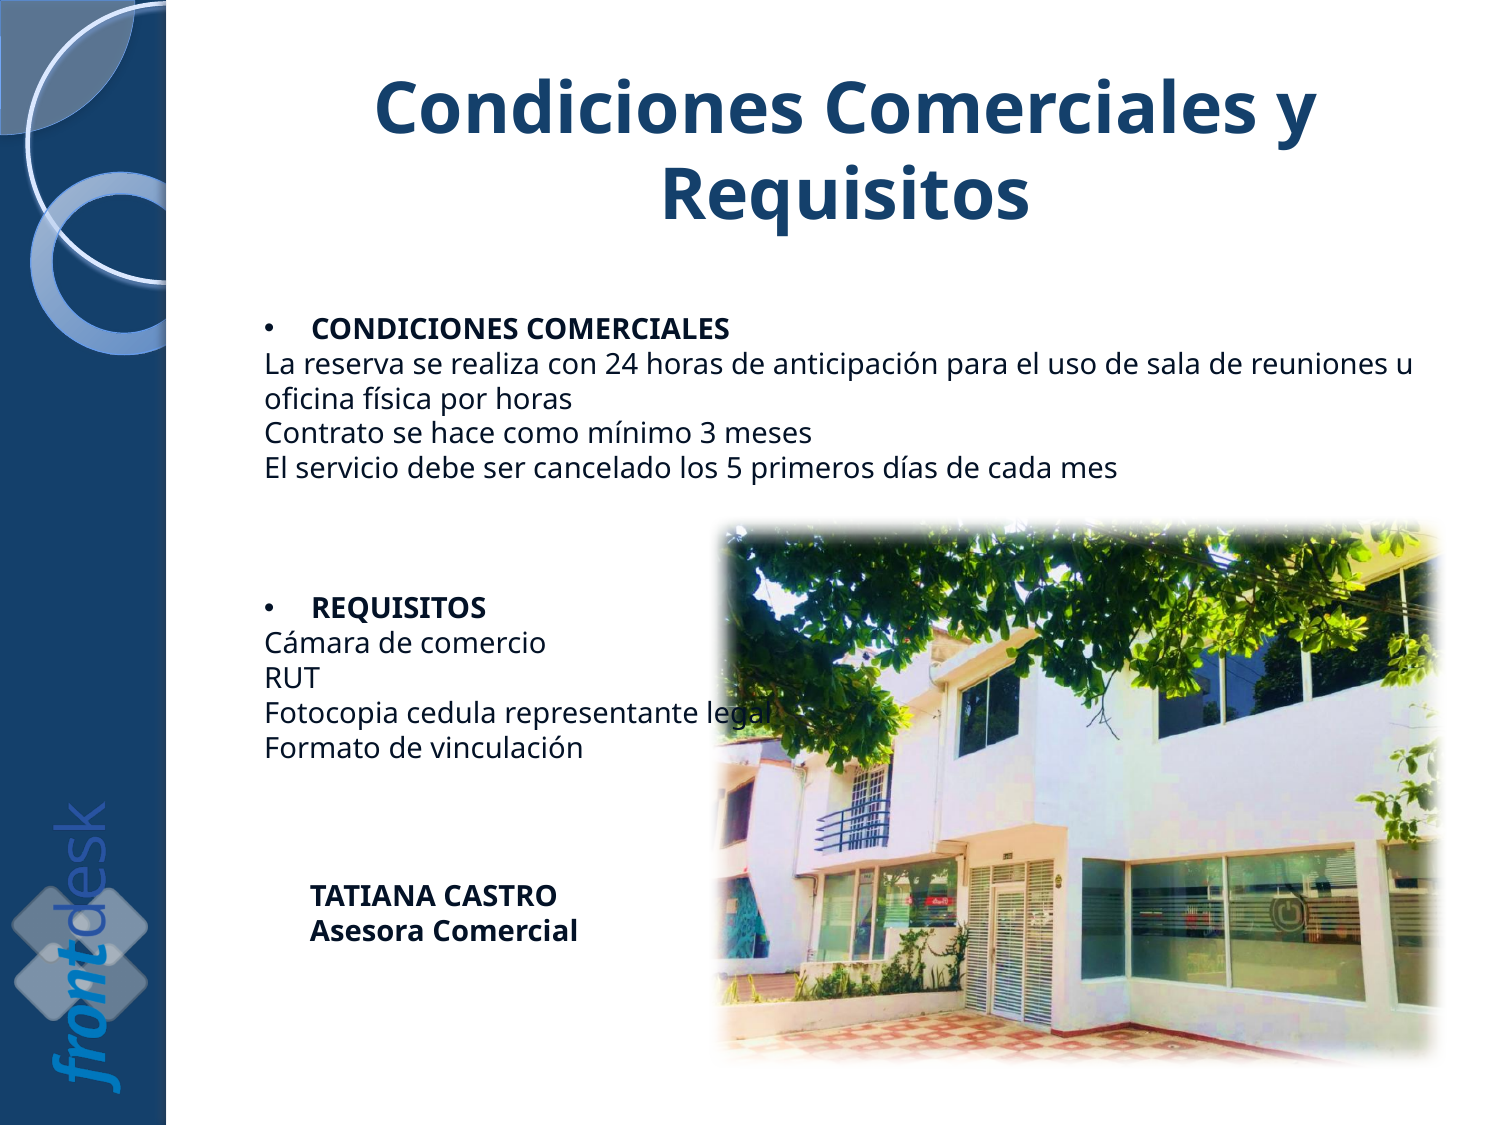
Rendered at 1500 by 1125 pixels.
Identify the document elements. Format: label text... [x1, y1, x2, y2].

picture [708, 514, 1448, 1070]
text_box TATIANA CASTRO Asesora Comercial [295, 869, 701, 955]
title Condiciones Comerciales y Requisitos [230, 54, 1461, 243]
picture [0, 802, 227, 1094]
text_box CONDICIONES COMERCIALES La reserva se realiza con 24 horas de anticipación para el uso de sala de reuniones u oficina física por horas Contrato se hace como mínimo 3 meses El servicio debe ser cancelado los 5 primeros días de cada mes REQUISITOS Cámara de comercio RUT Fotocopia cedula representante legal Formato de vinculación [249, 302, 1455, 772]
